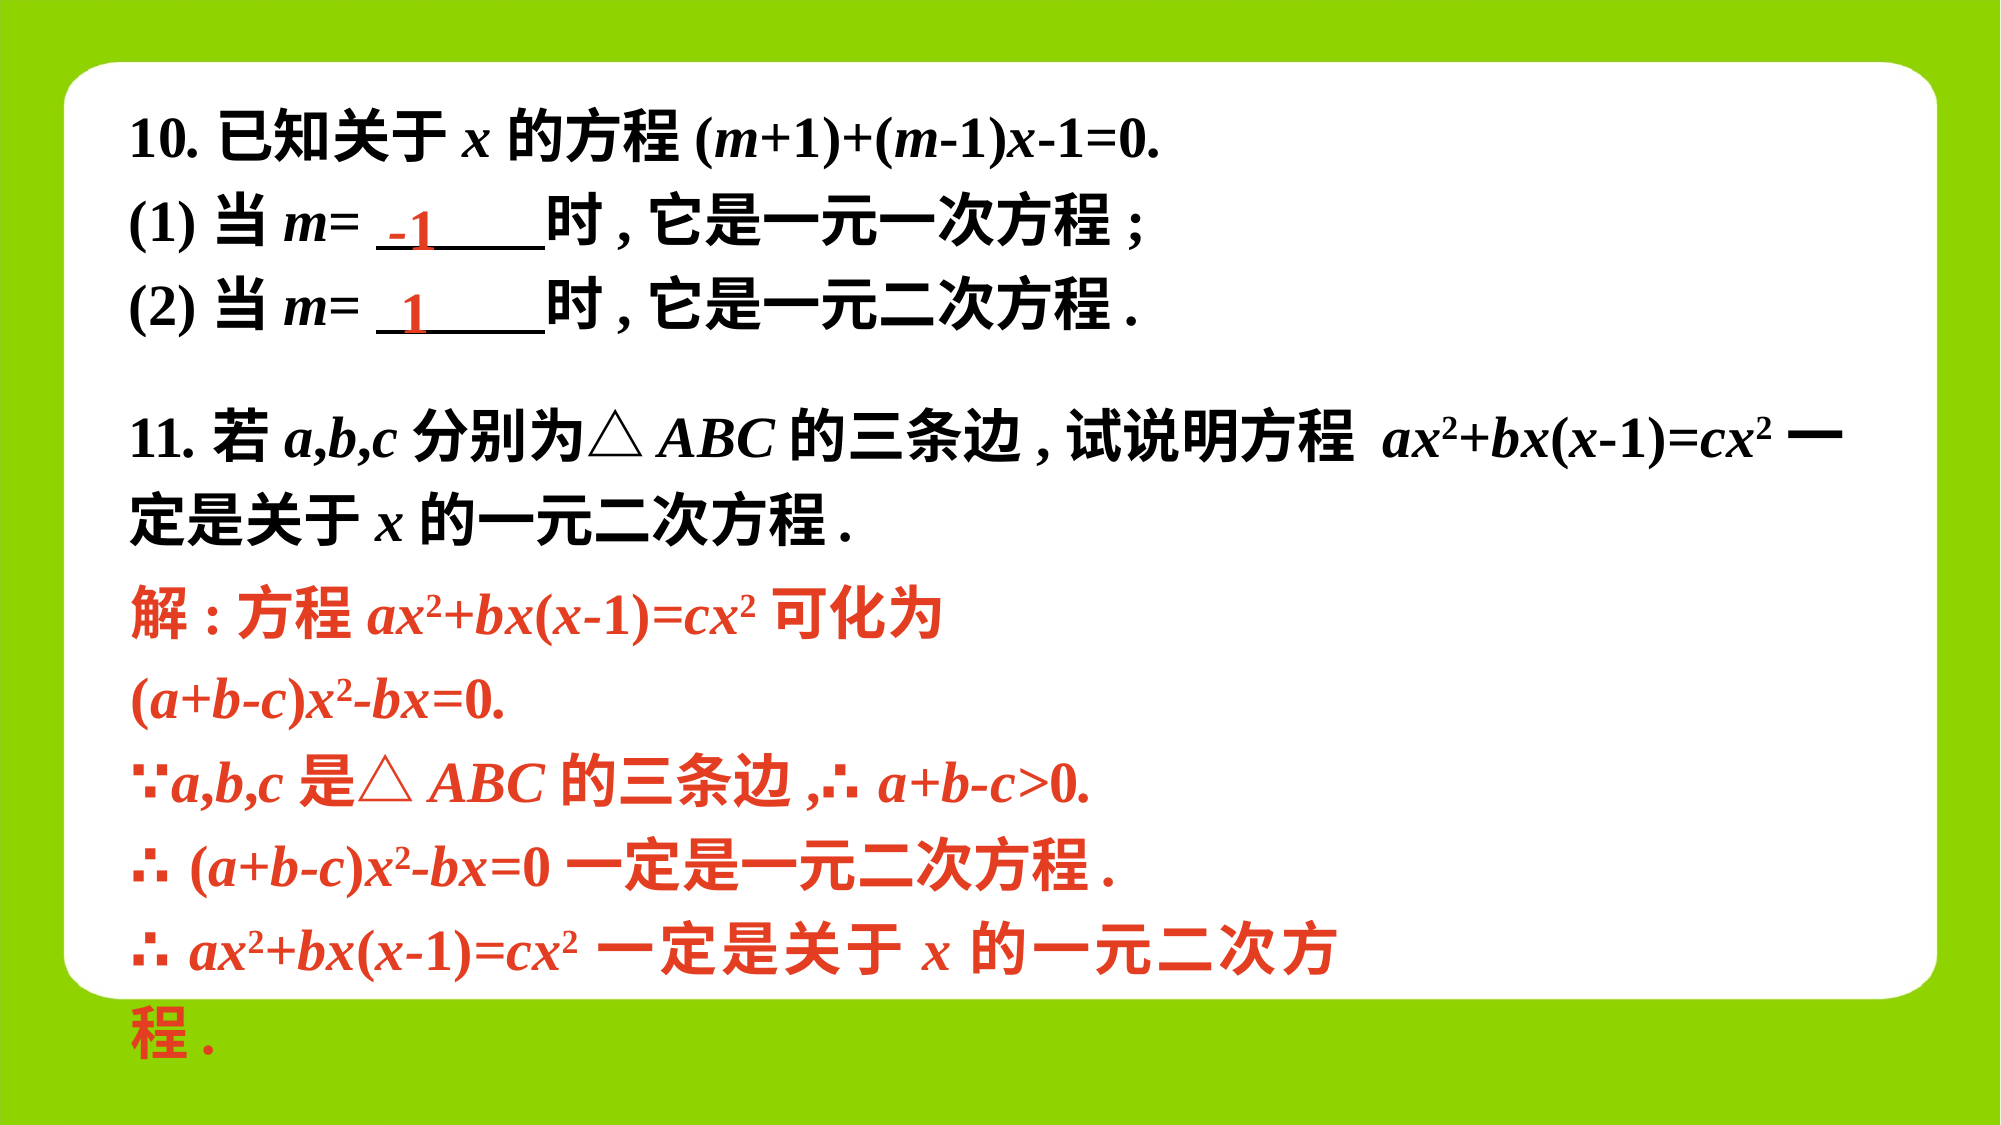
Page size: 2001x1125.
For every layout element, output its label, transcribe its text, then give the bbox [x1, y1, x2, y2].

text_box 解:方程ax2+bx(x-1)=cx2可化为 (a+b-c)x2-bx=0. ∵a,b,c是△ABC的三条边,∴a+b-c>0. ∴(a+b-c)x2-bx=0一定是一元二次方程. ∴ax2+bx(x-1)=cx2一定是关于x的一元二次方程. [116, 555, 1355, 1074]
picture [0, 0, 2001, 1125]
text_box -1 [373, 184, 469, 270]
text_box 11.若a,b,c分别为△ABC的三条边,试说明方程 ax2+bx(x-1)=cx2一定是关于x的一元二次方程. [114, 377, 1886, 561]
text_box 1 [385, 267, 469, 353]
